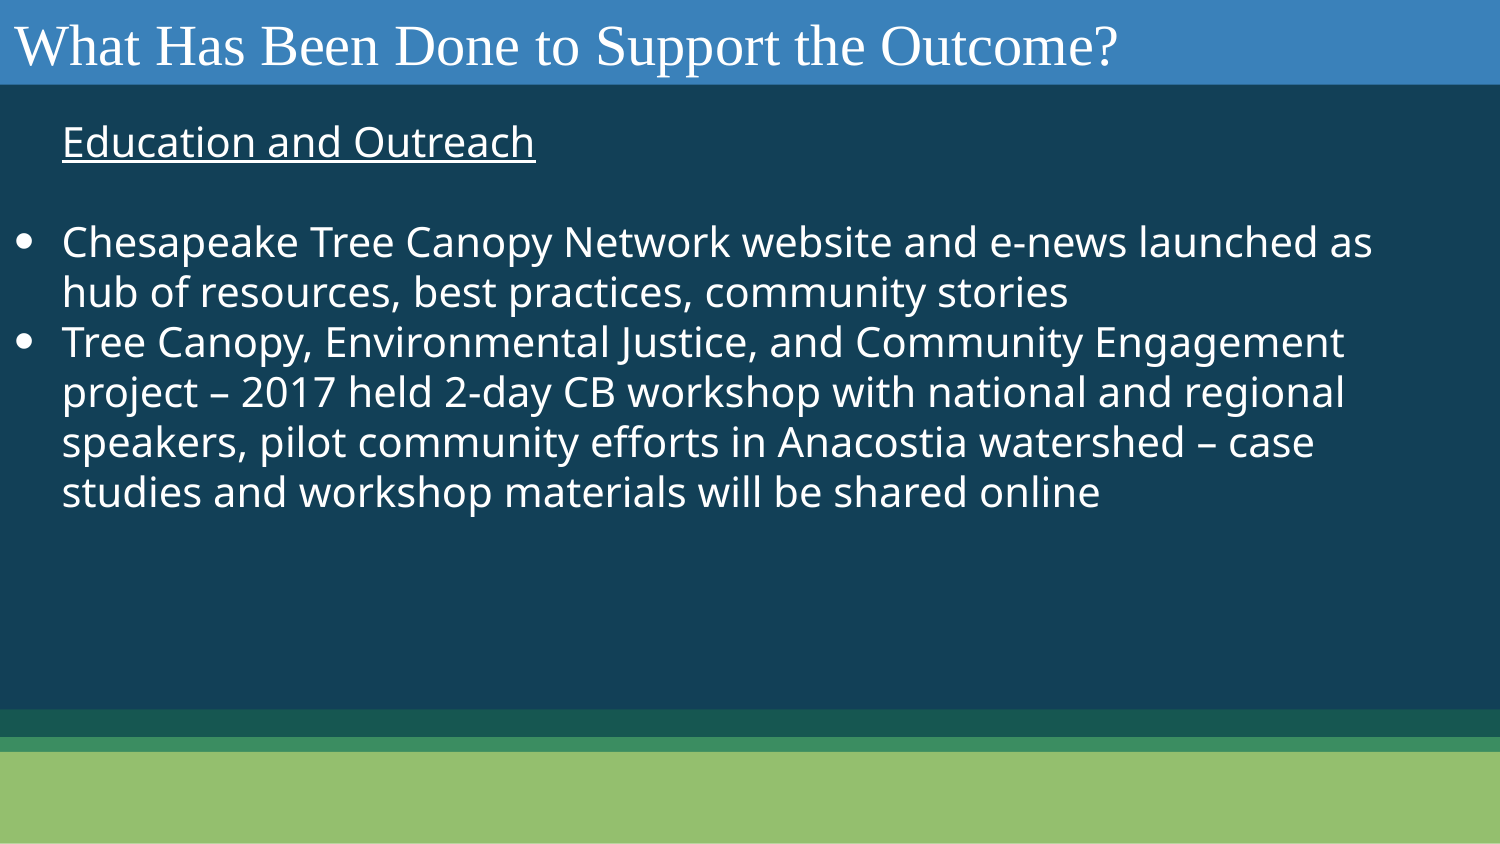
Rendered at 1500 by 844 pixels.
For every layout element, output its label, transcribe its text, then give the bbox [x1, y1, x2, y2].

text_box What Has Been Done to Support the Outcome? [0, 0, 1500, 85]
text_box Education and Outreach Chesapeake Tree Canopy Network website and e-news launched as hub of resources, best practices, community stories Tree Canopy, Environmental Justice, and Community Engagement project – 2017 held 2-day CB workshop with national and regional speakers, pilot community efforts in Anacostia watershed – case studies and workshop materials will be shared online [0, 85, 1389, 673]
